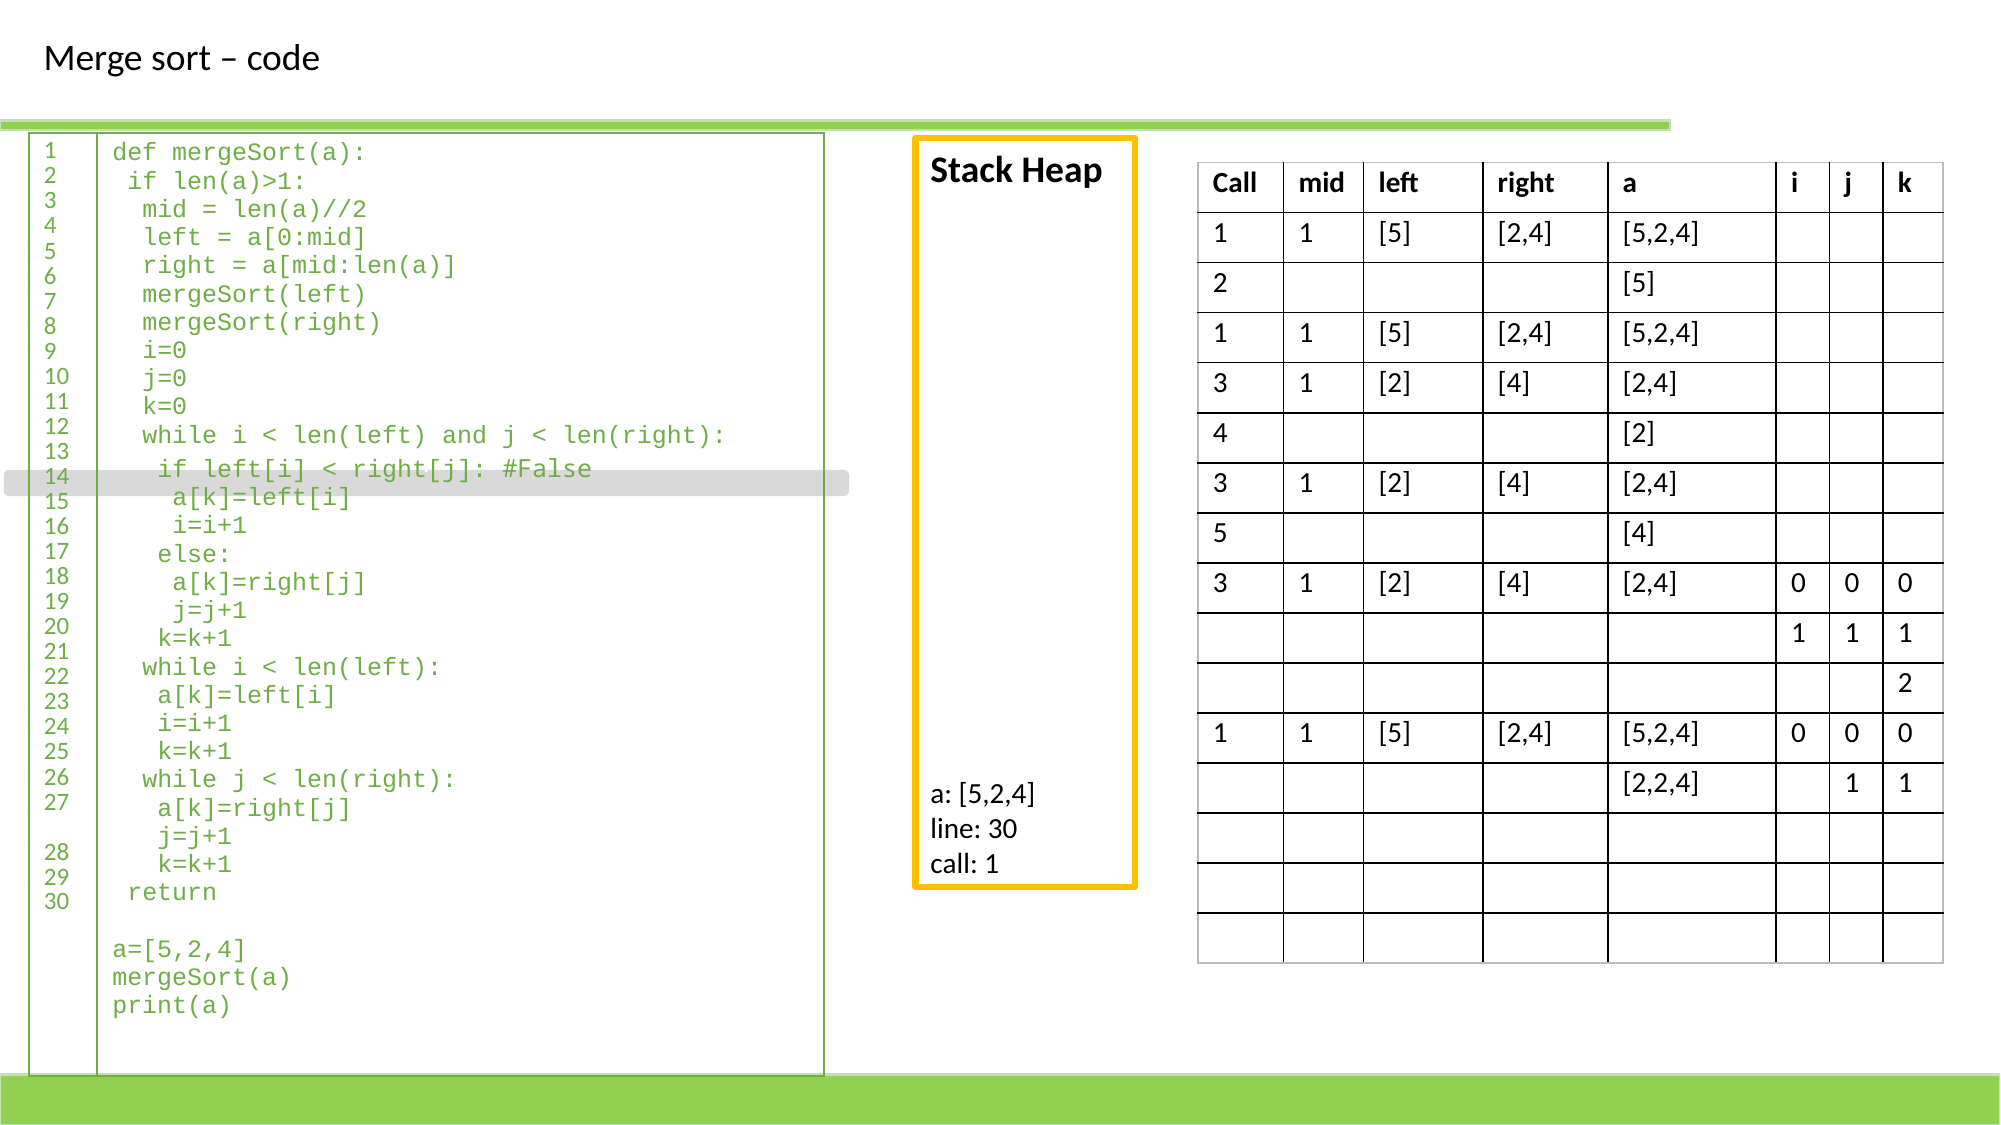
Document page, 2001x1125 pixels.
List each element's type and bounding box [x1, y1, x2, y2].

table_cell [1609, 313, 1775, 362]
table_cell [1364, 213, 1482, 262]
table_cell [1884, 213, 1942, 262]
table_header [1884, 163, 1942, 212]
table_cell [1484, 564, 1607, 612]
table_cell [1609, 614, 1775, 662]
table_cell [1284, 614, 1363, 662]
table_cell [1284, 414, 1363, 462]
table_cell [1284, 564, 1363, 612]
table_cell [1484, 614, 1607, 662]
table_cell [1777, 714, 1829, 762]
table_cell [1199, 764, 1283, 812]
table_cell [1609, 914, 1775, 962]
table_cell [1484, 914, 1607, 962]
table_cell [1884, 914, 1942, 962]
table_cell [1199, 814, 1283, 862]
table_cell [1364, 263, 1482, 312]
table_header [1284, 163, 1363, 212]
table_cell [1884, 764, 1942, 812]
table_cell [1609, 464, 1775, 512]
table_cell [1830, 514, 1882, 562]
table_header [1364, 163, 1482, 212]
table_cell [1284, 914, 1363, 962]
table_cell [1830, 464, 1882, 512]
text_box [28, 25, 1072, 86]
table_cell [1830, 864, 1882, 912]
table_cell [1830, 914, 1882, 962]
table_cell [1777, 664, 1829, 712]
table_cell [1609, 714, 1775, 762]
table_cell [1609, 564, 1775, 612]
table_cell [1884, 263, 1942, 312]
table_cell [1884, 814, 1942, 862]
table_cell [1484, 764, 1607, 812]
table_cell [1884, 564, 1942, 612]
table_cell [1199, 414, 1283, 462]
table_cell [1484, 263, 1607, 312]
table_cell [1199, 363, 1283, 412]
table_cell [1830, 363, 1882, 412]
table_cell [1484, 464, 1607, 512]
table_cell [1364, 914, 1482, 962]
table_cell [1830, 714, 1882, 762]
table_cell [1777, 363, 1829, 412]
table_cell [1284, 764, 1363, 812]
table_header [1830, 163, 1882, 212]
table_cell [1830, 764, 1882, 812]
table_cell [1777, 213, 1829, 262]
table_cell [1777, 814, 1829, 862]
table_cell [1484, 714, 1607, 762]
table_cell [1484, 213, 1607, 262]
table_cell [1199, 714, 1283, 762]
table_cell [1284, 514, 1363, 562]
table_cell [1830, 263, 1882, 312]
table_cell [1777, 514, 1829, 562]
table_cell [1777, 914, 1829, 962]
table_cell [1777, 313, 1829, 362]
table_cell [1884, 864, 1942, 912]
table_cell [1364, 764, 1482, 812]
table_cell [1830, 414, 1882, 462]
table_cell [1777, 263, 1829, 312]
table_header [1609, 163, 1775, 212]
table_cell [1284, 714, 1363, 762]
table_cell [1199, 263, 1283, 312]
table_cell [1609, 864, 1775, 912]
table_cell [1884, 614, 1942, 662]
table_cell [1777, 414, 1829, 462]
text_box [825, 469, 850, 497]
table_cell [1777, 614, 1829, 662]
table_cell [1199, 614, 1283, 662]
table_cell [1884, 714, 1942, 762]
table_cell [1484, 313, 1607, 362]
table_cell [1884, 464, 1942, 512]
table_cell [1830, 664, 1882, 712]
table_header [1484, 163, 1607, 212]
table_cell [1830, 614, 1882, 662]
table_cell [1484, 363, 1607, 412]
table_cell [1830, 213, 1882, 262]
table_cell [1609, 213, 1775, 262]
table_cell [1884, 664, 1942, 712]
table_cell [1284, 313, 1363, 362]
table_cell [1284, 213, 1363, 262]
table_cell [1609, 514, 1775, 562]
table_cell [1830, 313, 1882, 362]
table_cell [1884, 363, 1942, 412]
table_cell [1777, 864, 1829, 912]
table_cell [1484, 664, 1607, 712]
table_cell [1199, 564, 1283, 612]
table_cell [1284, 664, 1363, 712]
table_cell [1609, 764, 1775, 812]
table_cell [1609, 414, 1775, 462]
table_cell [1777, 764, 1829, 812]
table_cell [1364, 664, 1482, 712]
table_cell [1484, 814, 1607, 862]
table_cell [1609, 263, 1775, 312]
table_cell [1884, 414, 1942, 462]
table_cell [1284, 464, 1363, 512]
table_cell [1199, 213, 1283, 262]
table_cell [1777, 464, 1829, 512]
table_cell [1884, 313, 1942, 362]
table_cell [1364, 414, 1482, 462]
text_box [915, 137, 1135, 888]
table_header [30, 134, 96, 1075]
table_cell [1284, 814, 1363, 862]
table_header [98, 134, 823, 1075]
table_cell [1199, 914, 1283, 962]
table_cell [1364, 614, 1482, 662]
table_cell [1364, 363, 1482, 412]
table_cell [1284, 263, 1363, 312]
table_cell [1830, 814, 1882, 862]
table_cell [1364, 464, 1482, 512]
table_cell [1364, 864, 1482, 912]
table_cell [1199, 864, 1283, 912]
table_cell [1484, 514, 1607, 562]
table_cell [1199, 514, 1283, 562]
table_cell [1364, 814, 1482, 862]
table_cell [1284, 363, 1363, 412]
table_cell [1199, 464, 1283, 512]
table_cell [1484, 414, 1607, 462]
table_cell [1484, 864, 1607, 912]
table_cell [1364, 514, 1482, 562]
table_cell [1884, 514, 1942, 562]
table_cell [1199, 313, 1283, 362]
table_cell [1609, 814, 1775, 862]
table_cell [1284, 864, 1363, 912]
table_header [1199, 163, 1283, 212]
table_header [1777, 163, 1829, 212]
table_cell [1777, 564, 1829, 612]
table_cell [1609, 664, 1775, 712]
table_cell [1364, 714, 1482, 762]
table_cell [1199, 664, 1283, 712]
table_cell [1364, 564, 1482, 612]
text_box [3, 469, 28, 497]
table_cell [1830, 564, 1882, 612]
table_cell [1364, 313, 1482, 362]
table_cell [1609, 363, 1775, 412]
